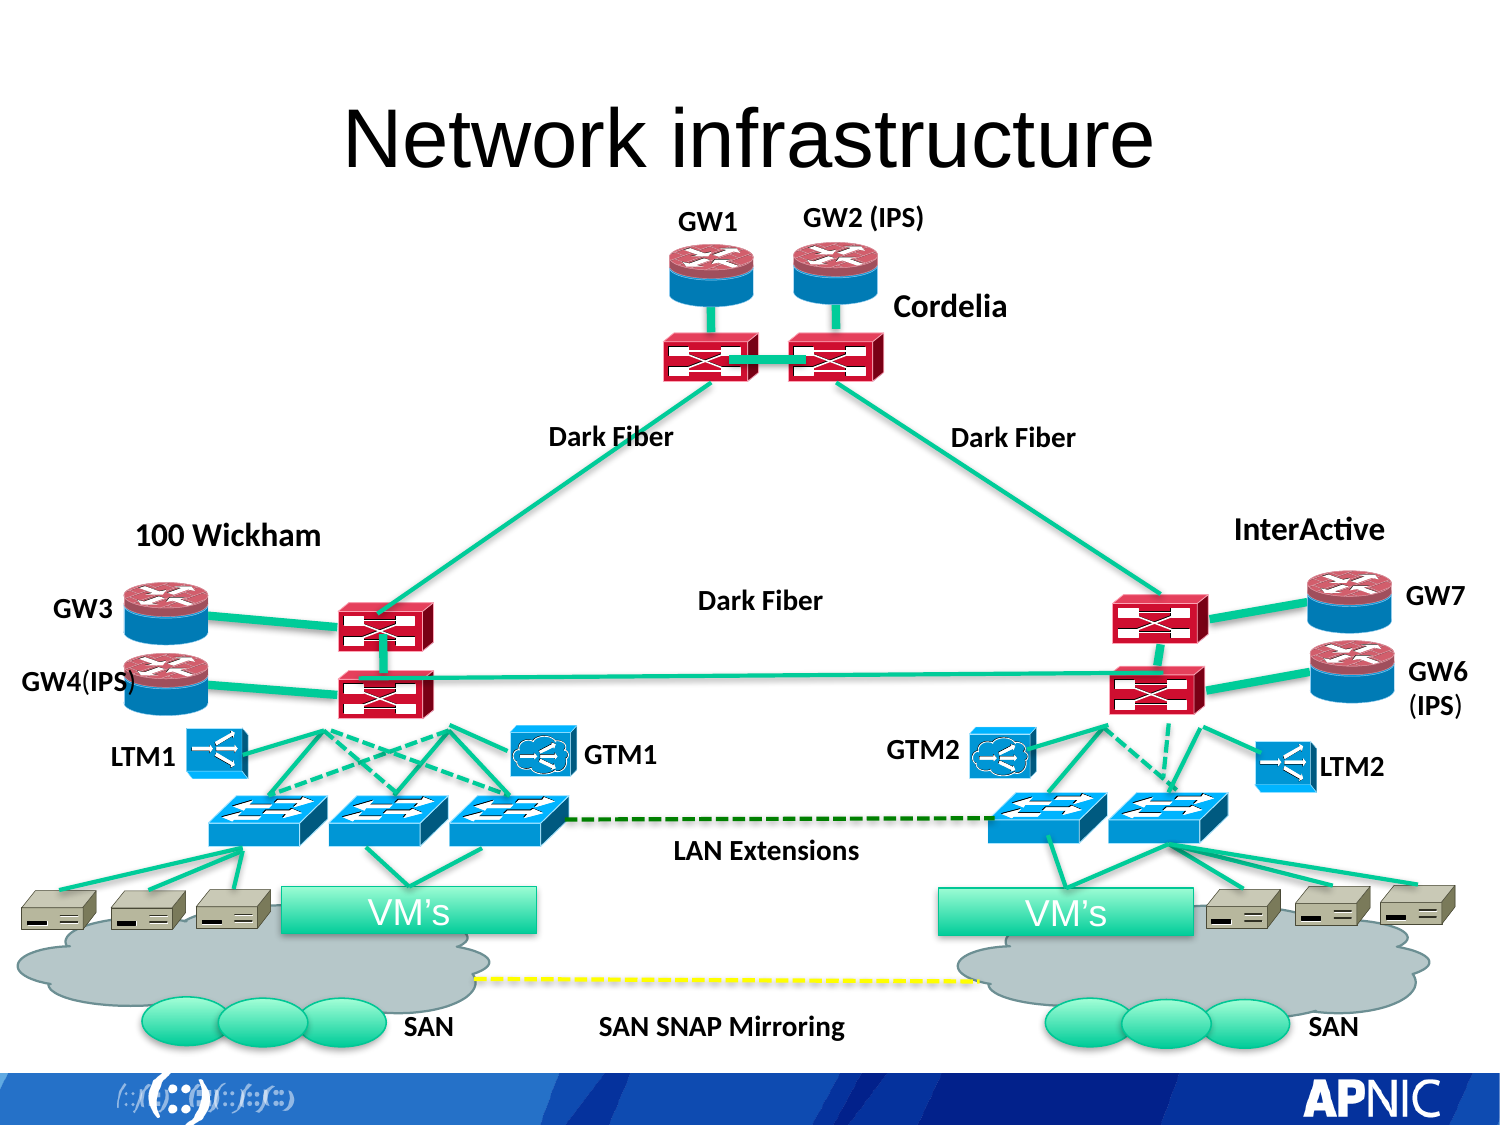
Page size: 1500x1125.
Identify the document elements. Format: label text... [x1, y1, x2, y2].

picture [0, 1069, 1500, 1125]
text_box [5, 190, 1485, 1051]
title Network infrastructure [74, 44, 1425, 188]
